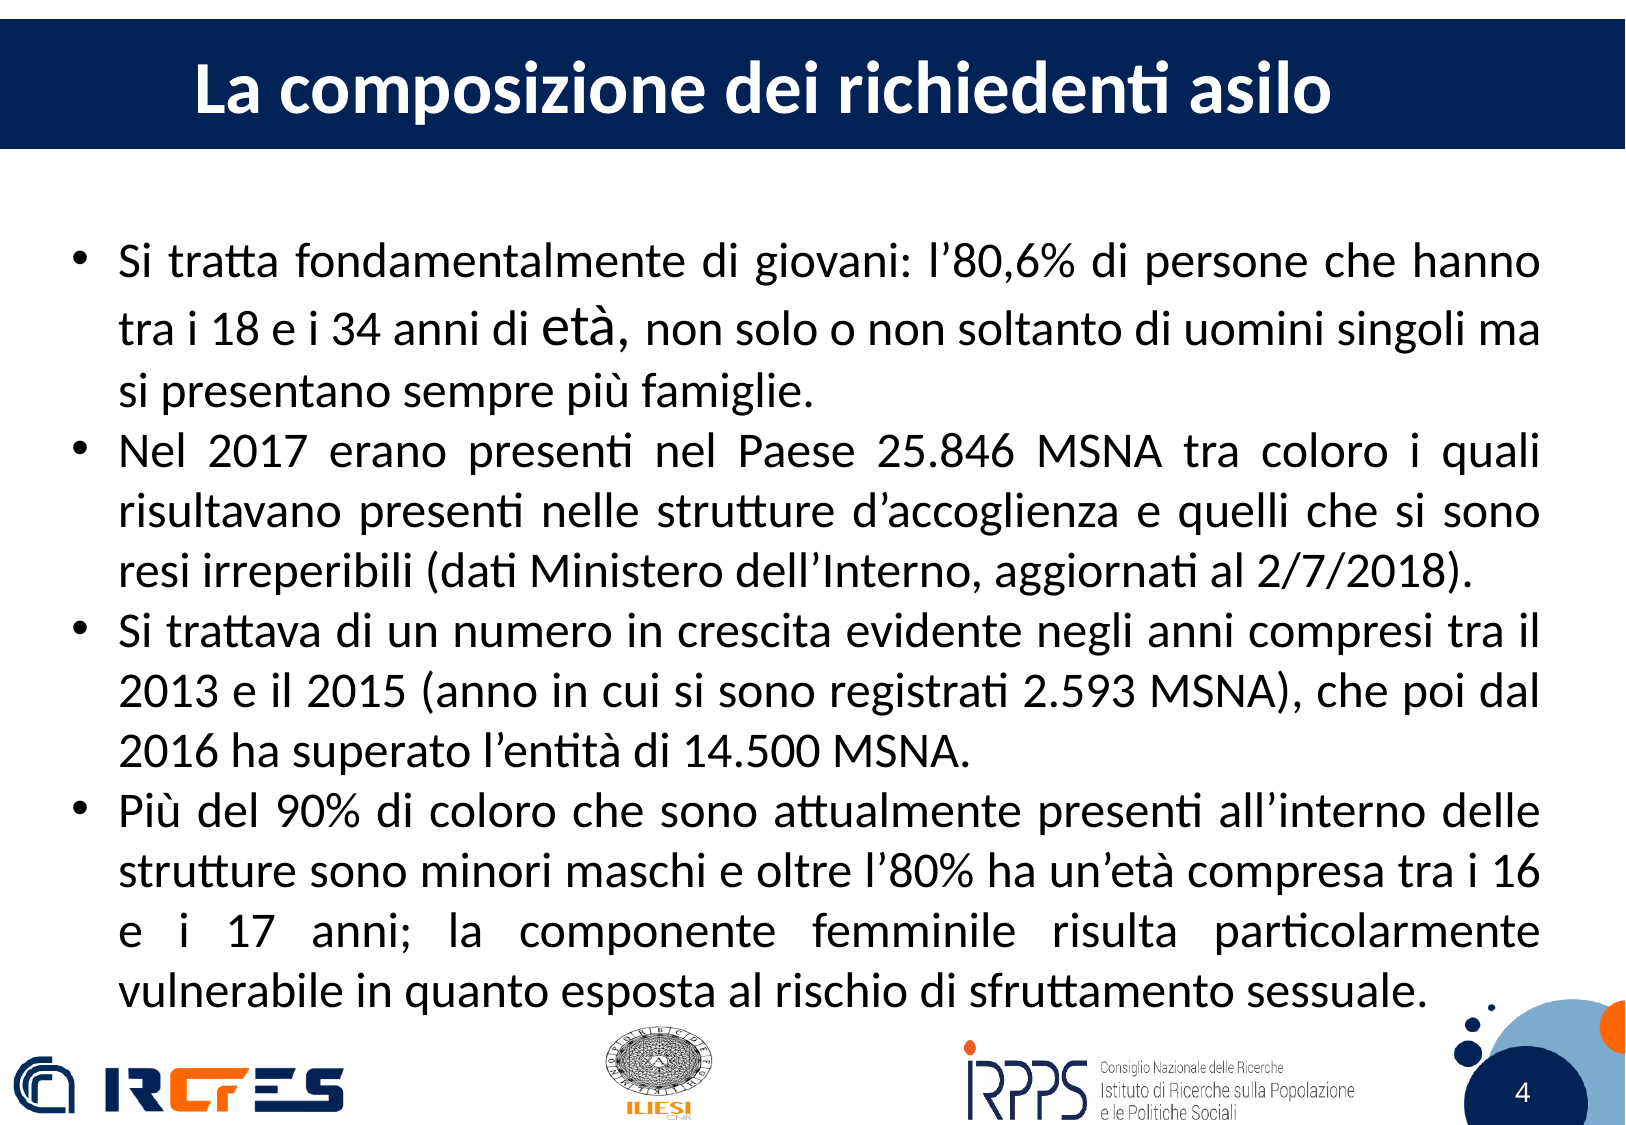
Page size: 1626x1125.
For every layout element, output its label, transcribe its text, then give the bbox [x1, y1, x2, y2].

text_box Si tratta fondamentalmente di giovani: l’80,6% di persone che hanno tra i 18 e i 34 anni di età, non solo o non soltanto di uomini singoli ma si presentano sempre più famiglie. Nel 2017 erano presenti nel Paese 25.846 MSNA tra coloro i quali risultavano presenti nelle strutture d’accoglienza e quelli che si sono resi irreperibili (dati Ministero dell’Interno, aggiornati al 2/7/2018). Si trattava di un numero in crescita evidente negli anni compresi tra il 2013 e il 2015 (anno in cui si sono registrati 2.593 MSNA), che poi dal 2016 ha superato l’entità di 14.500 MSNA. Più del 90% di coloro che sono attualmente presenti all’interno delle strutture sono minori maschi e oltre l’80% ha un’età compresa tra i 16 e i 17 anni; la componente femminile risulta particolarmente vulnerabile in quanto esposta al rischio di sfruttamento sessuale. [56, 219, 1557, 1025]
picture [1431, 986, 1625, 1125]
picture [103, 1066, 346, 1112]
picture [592, 1025, 725, 1123]
picture [964, 1040, 1354, 1120]
picture [9, 1051, 82, 1118]
text_box La composizione dei richiedenti asilo [0, 30, 1625, 136]
